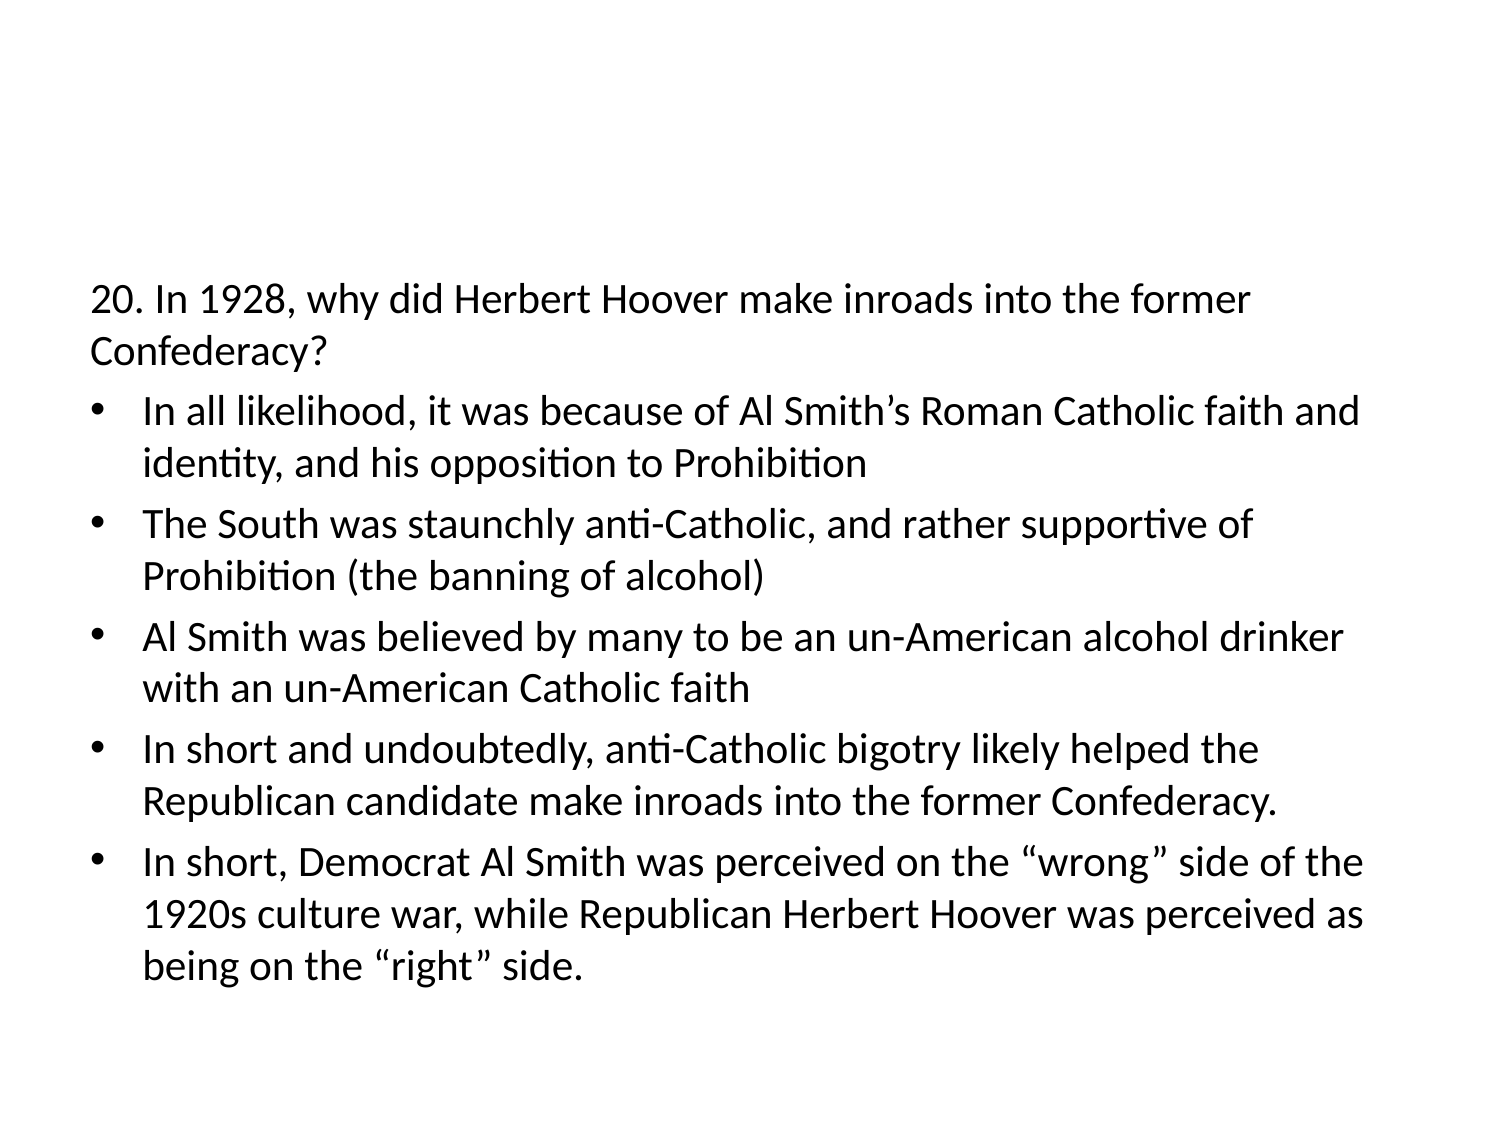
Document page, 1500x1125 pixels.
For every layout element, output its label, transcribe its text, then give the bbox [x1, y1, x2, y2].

list 20. In 1928, why did Herbert Hoover make inroads into the former Confederacy? In all likelihood, it was because of Al Smith’s Roman Catholic faith and identity, and his opposition to Prohibition The South was staunchly anti-Catholic, and rather supportive of Prohibition (the banning of alcohol) Al Smith was believed by many to be an un-American alcohol drinker with an un-American Catholic faith In short and undoubtedly, anti-Catholic bigotry likely helped the Republican candidate make inroads into the former Confederacy. In short, Democrat Al Smith was perceived on the “wrong” side of the 1920s culture war, while Republican Herbert Hoover was perceived as being on the “right” side. [75, 262, 1425, 1005]
